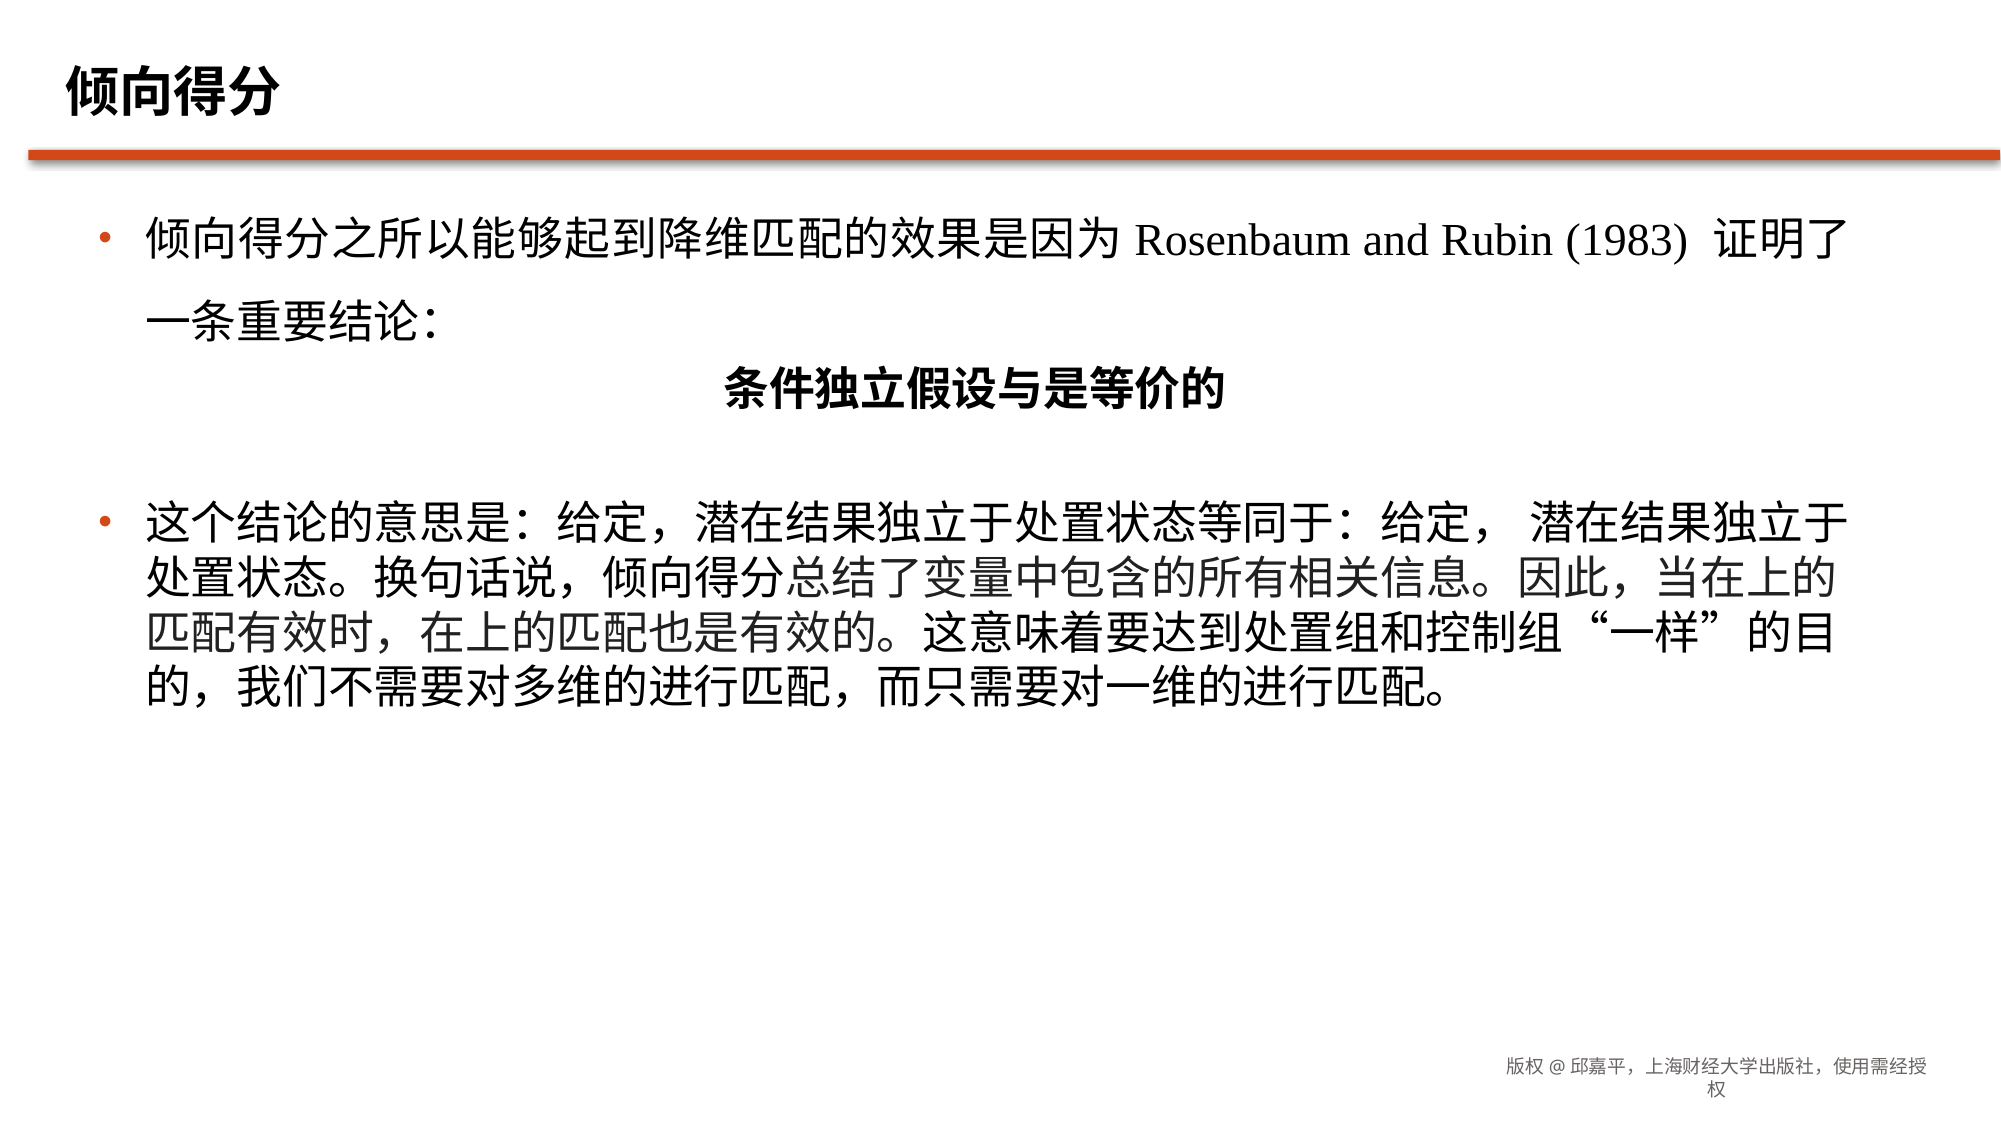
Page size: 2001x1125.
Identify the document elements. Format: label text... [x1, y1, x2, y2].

footer 版权@邱嘉平，上海财经大学出版社，使用需经授权 [1483, 1046, 1950, 1109]
title 倾向得分 [50, 50, 1825, 138]
